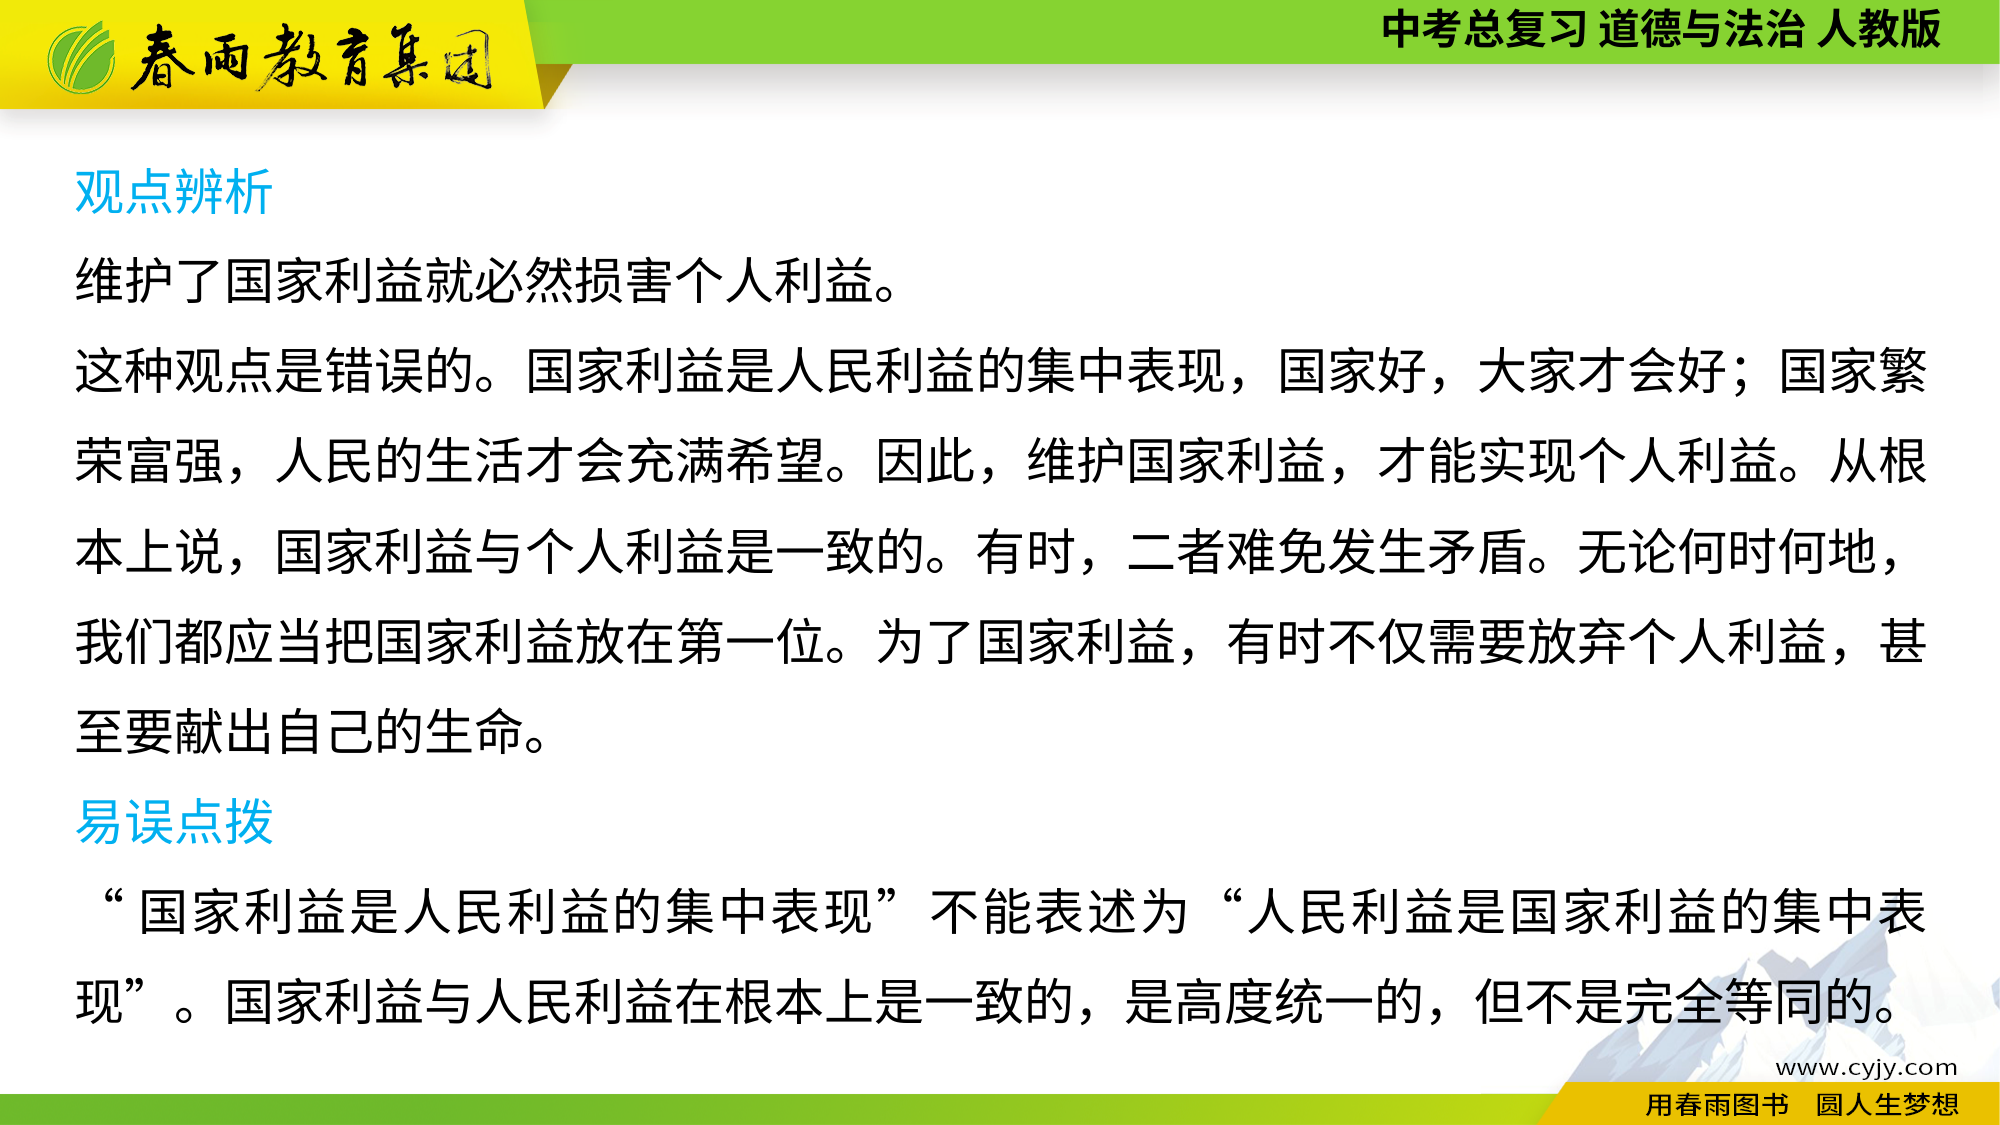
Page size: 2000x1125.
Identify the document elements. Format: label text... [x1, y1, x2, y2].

picture [0, 0, 2000, 1125]
list 观点辨析 维护了国家利益就必然损害个人利益。 这种观点是错误的。国家利益是人民利益的集中表现，国家好，大家才会好；国家繁荣富强，人民的生活才会充满希望。因此，维护国家利益，才能实现个人利益。从根本上说，国家利益与个人利益是一致的。有时，二者难免发生矛盾。无论何时何地，我们都应当把国家利益放在第一位。为了国家利益，有时不仅需要放弃个人利益，甚至要献出自己的生命。 易误点拨 “国家利益是人民利益的集中表现”不能表述为“人民利益是国家利益的集中表现”。国家利益与人民利益在根本上是一致的，是高度统一的，但不是完全等同的。 [59, 122, 1944, 1035]
